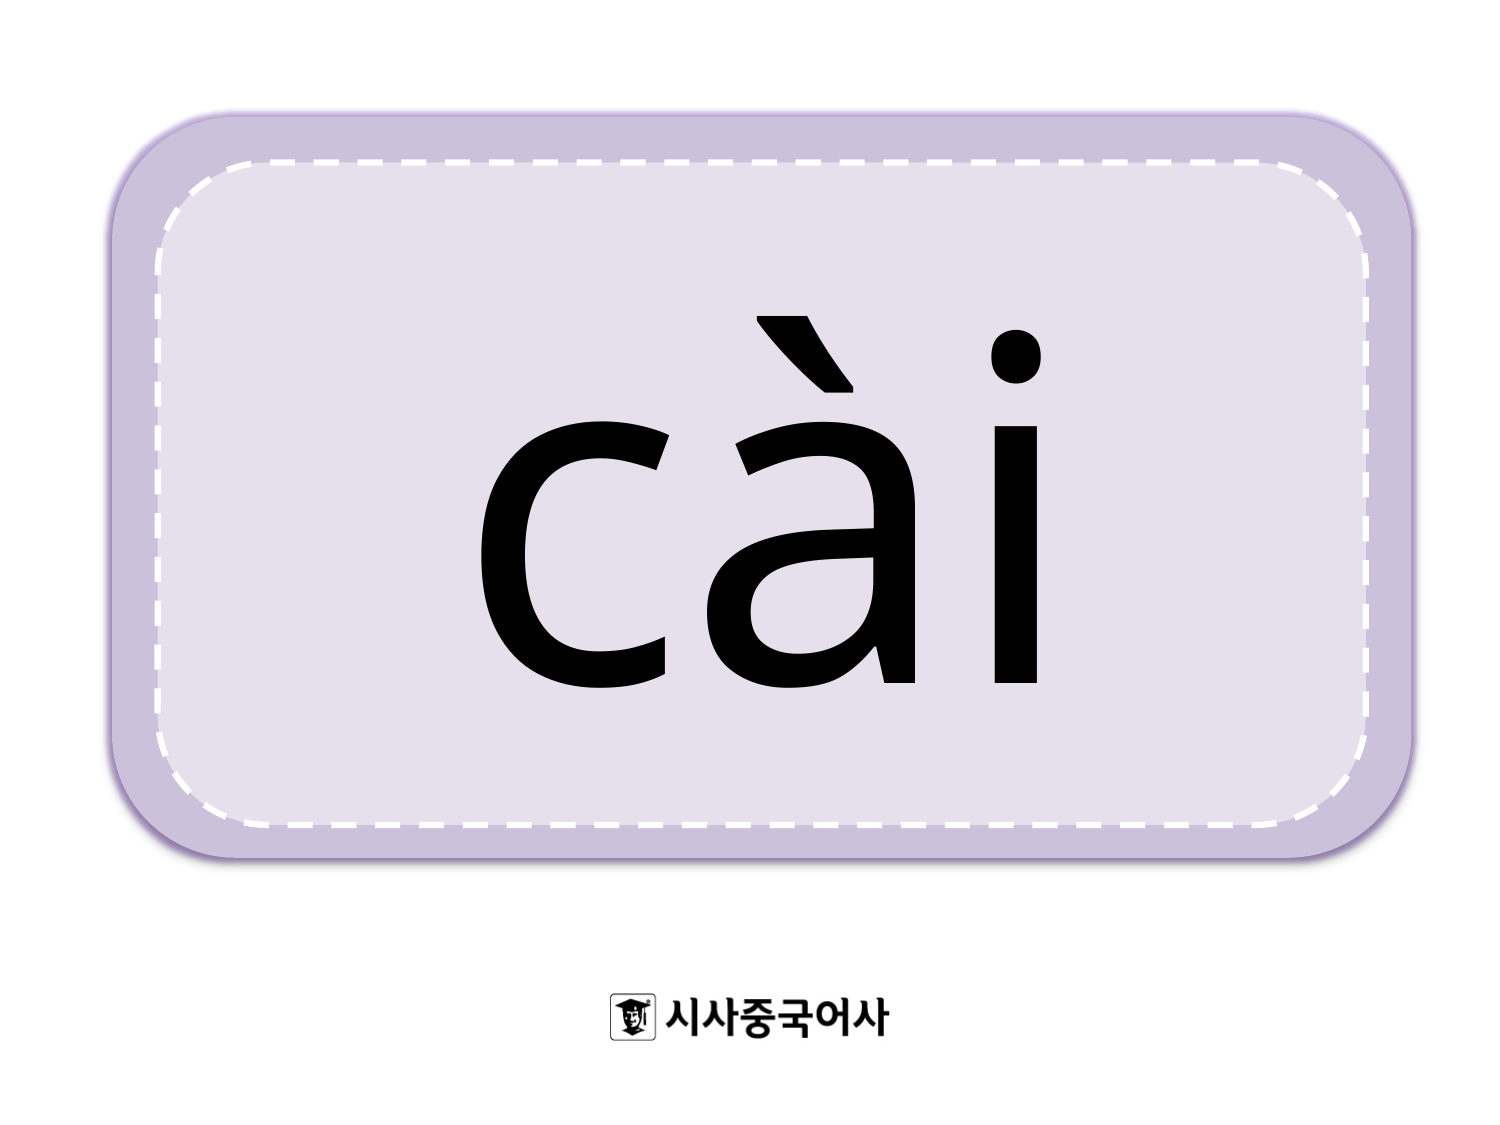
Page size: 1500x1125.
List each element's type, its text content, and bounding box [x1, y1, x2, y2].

picture [602, 987, 898, 1047]
text_box cài [162, 160, 1371, 824]
